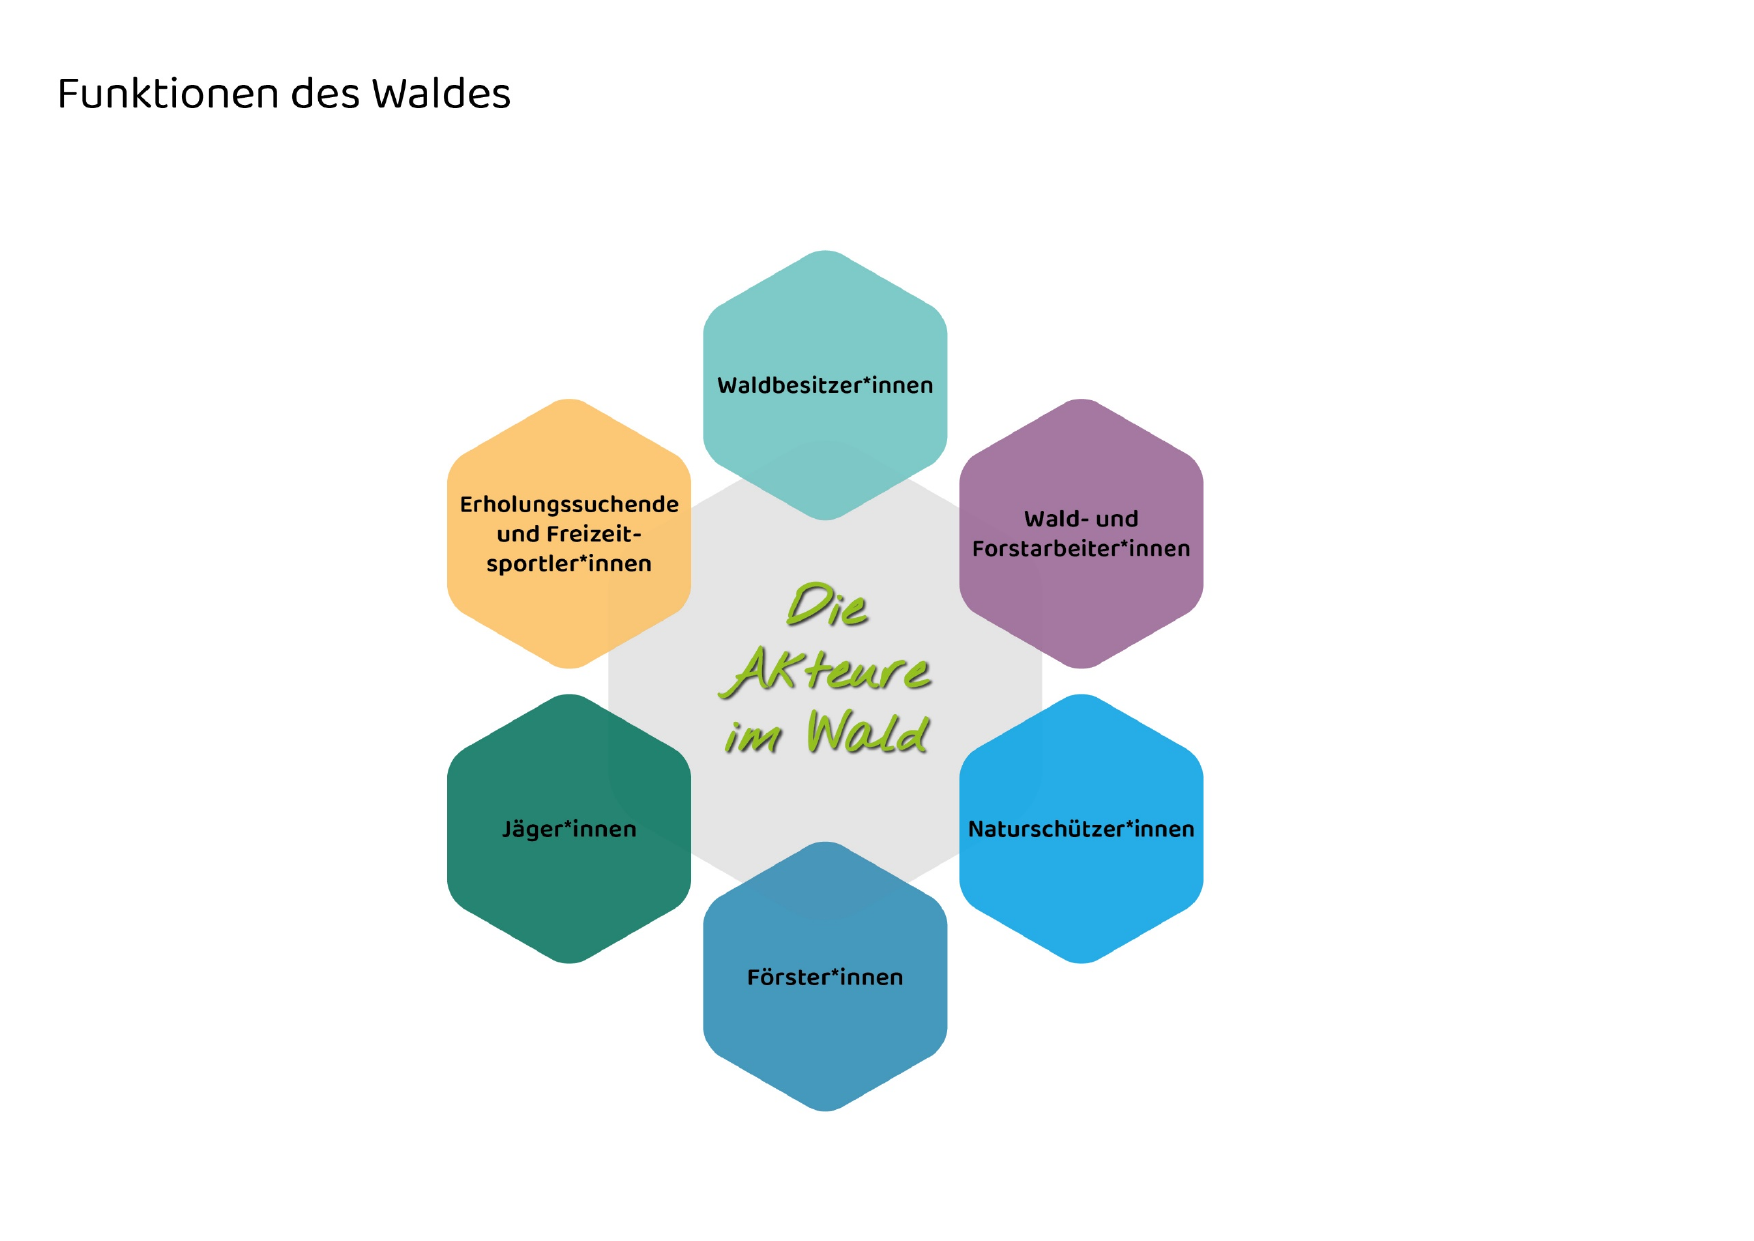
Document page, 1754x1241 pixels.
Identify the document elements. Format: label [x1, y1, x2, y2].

picture [0, 0, 1650, 1167]
